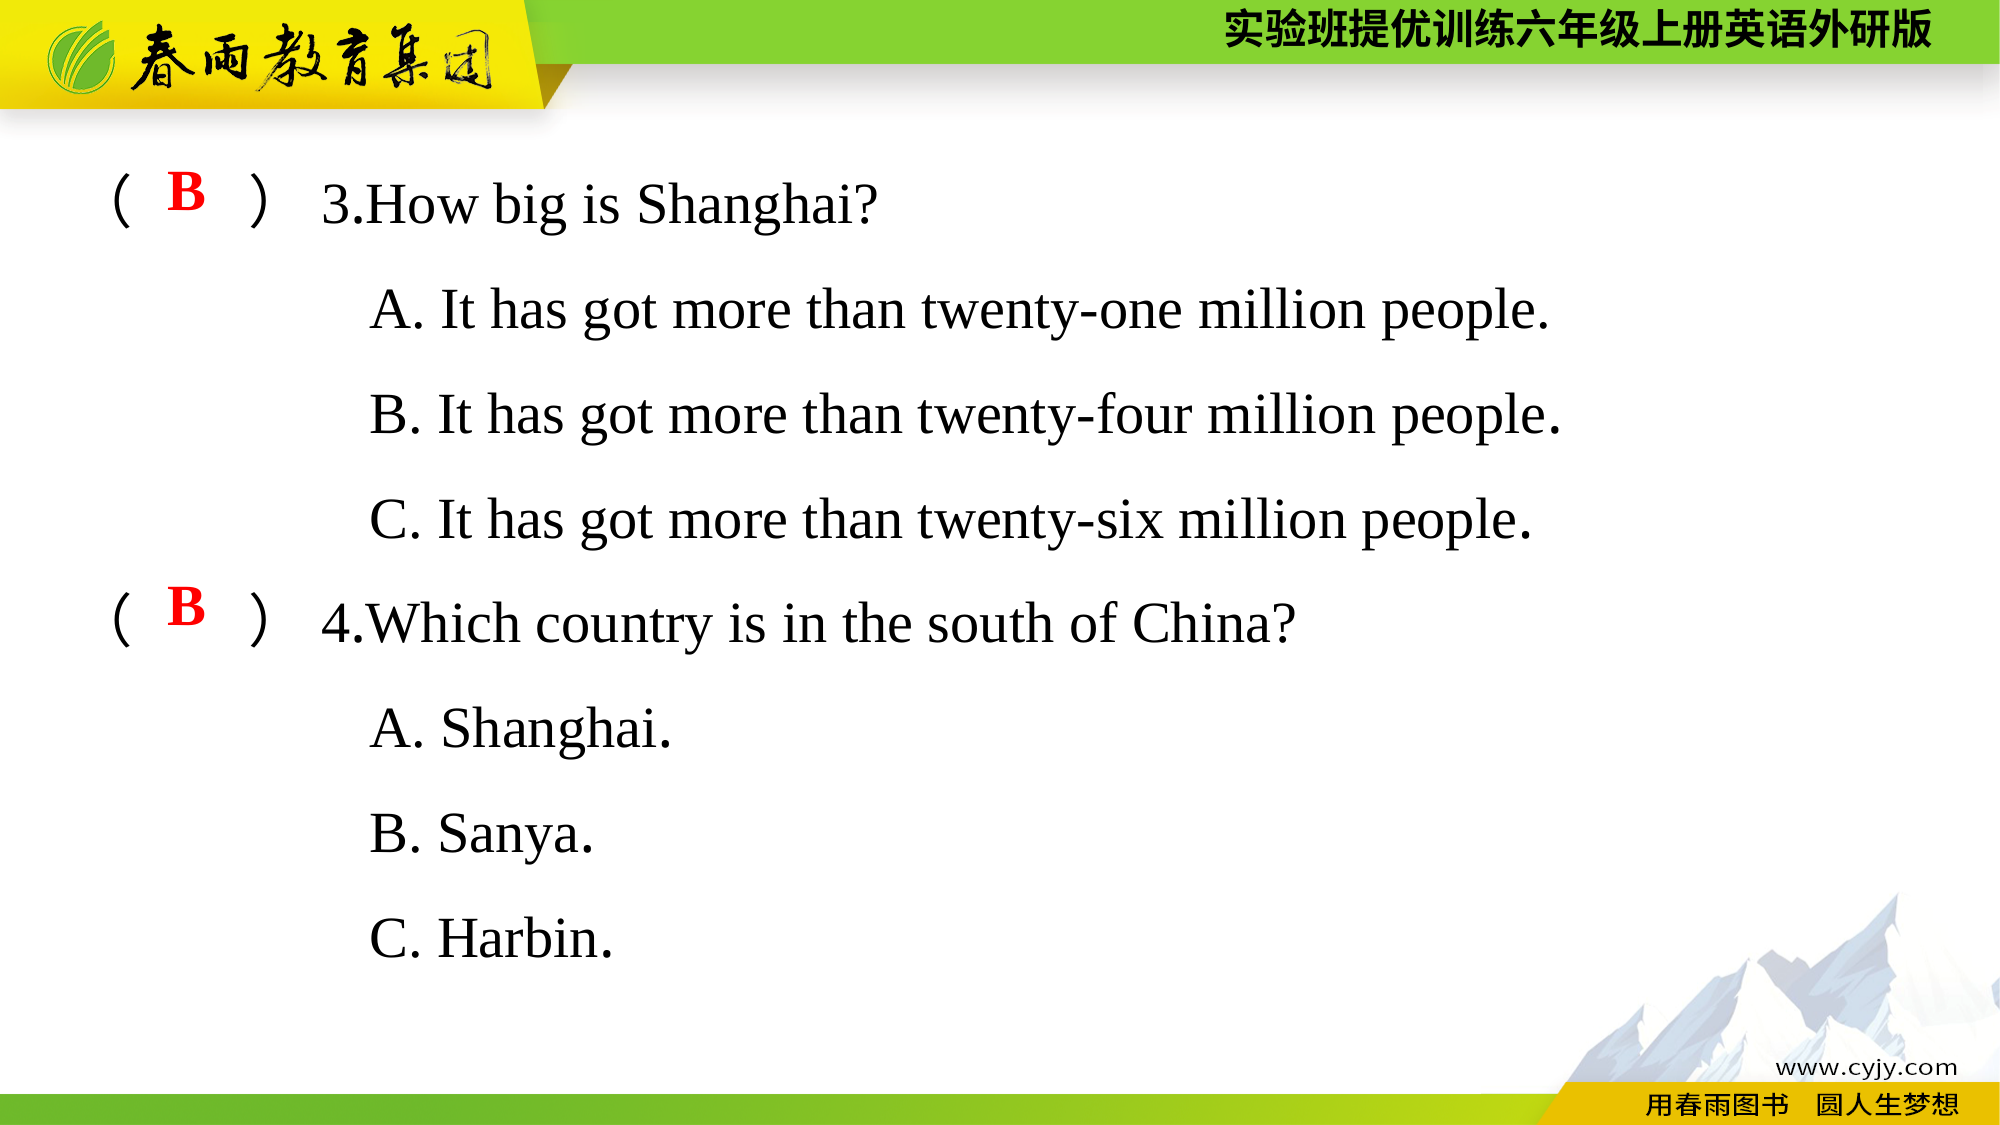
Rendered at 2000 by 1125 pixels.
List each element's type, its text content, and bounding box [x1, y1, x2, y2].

text_box B [152, 144, 222, 230]
picture [0, 0, 2000, 1125]
list （ ）3.How big is Shanghai? A. It has got more than twenty-one million people. B. It has got more than twenty-four million people. C. It has got more than twenty-six million people. （ ）4.Which country is in the south of China? A. Shanghai. B. Sanya. C. Harbin. [59, 122, 1944, 986]
text_box B [152, 559, 222, 645]
